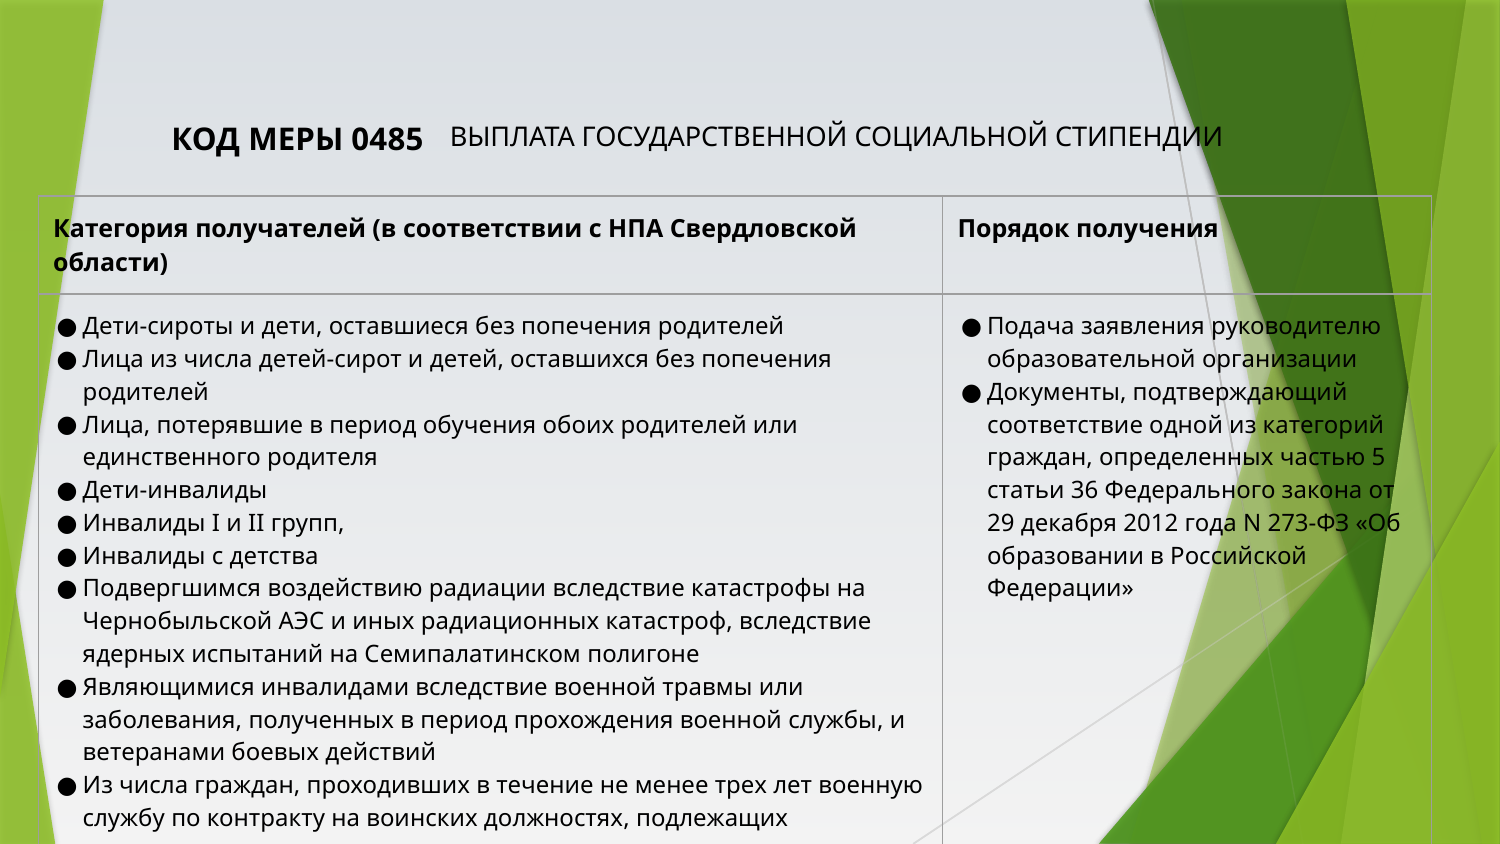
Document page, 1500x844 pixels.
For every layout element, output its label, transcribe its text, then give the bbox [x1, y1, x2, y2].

text_box ВЫПЛАТА ГОСУДАРСТВЕННОЙ СОЦИАЛЬНОЙ СТИПЕНДИИ [438, 79, 1384, 197]
table_header Категория получателей (в соответствии с НПА Свердловской области) [39, 197, 942, 293]
table_header Порядок получения [943, 197, 1431, 293]
table_cell Дети-сироты и дети, оставшиеся без попечения родителей Лица из числа детей-сирот и детей, оставшихся без попечения родителей Лица, потерявшие в период обучения обоих родителей или единственного родителя Дети-инвалиды Инвалиды I и II групп, Инвалиды с детства Подвергшимся воздействию радиации вследствие катастрофы на Чернобыльской АЭС и иных радиационных катастроф, вследствие ядерных испытаний на Семипалатинском полигоне Являющимися инвалидами вследствие военной травмы или заболевания, полученных в период прохождения военной службы, и ветеранами боевых действий Из числа граждан, проходивших в течение не менее трех лет военную службу по контракту на воинских должностях, подлежащих замещению солдатами, матросами, сержантами, старшинами, и уволенных с военной службы по основаниям, предусмотренным подпунктами «б» - «г» пункта 1, подпунктом «а» пункта 2 и подпунктами «а» - «в» пункта 3 статьи 51 Федерального закона от 28 марта 1998 года N 53-ФЗ «О воинской обязанности и военной службе» Получившие государственную социальную помощь [39, 295, 942, 844]
text_box КОД МЕРЫ 0485 [122, 79, 439, 196]
table_cell Подача заявления руководителю образовательной организации Документы, подтверждающий соответствие одной из категорий граждан, определенных частью 5 статьи 36 Федерального закона от 29 декабря 2012 года N 273-ФЗ «Об образовании в Российской Федерации» [943, 295, 1431, 844]
